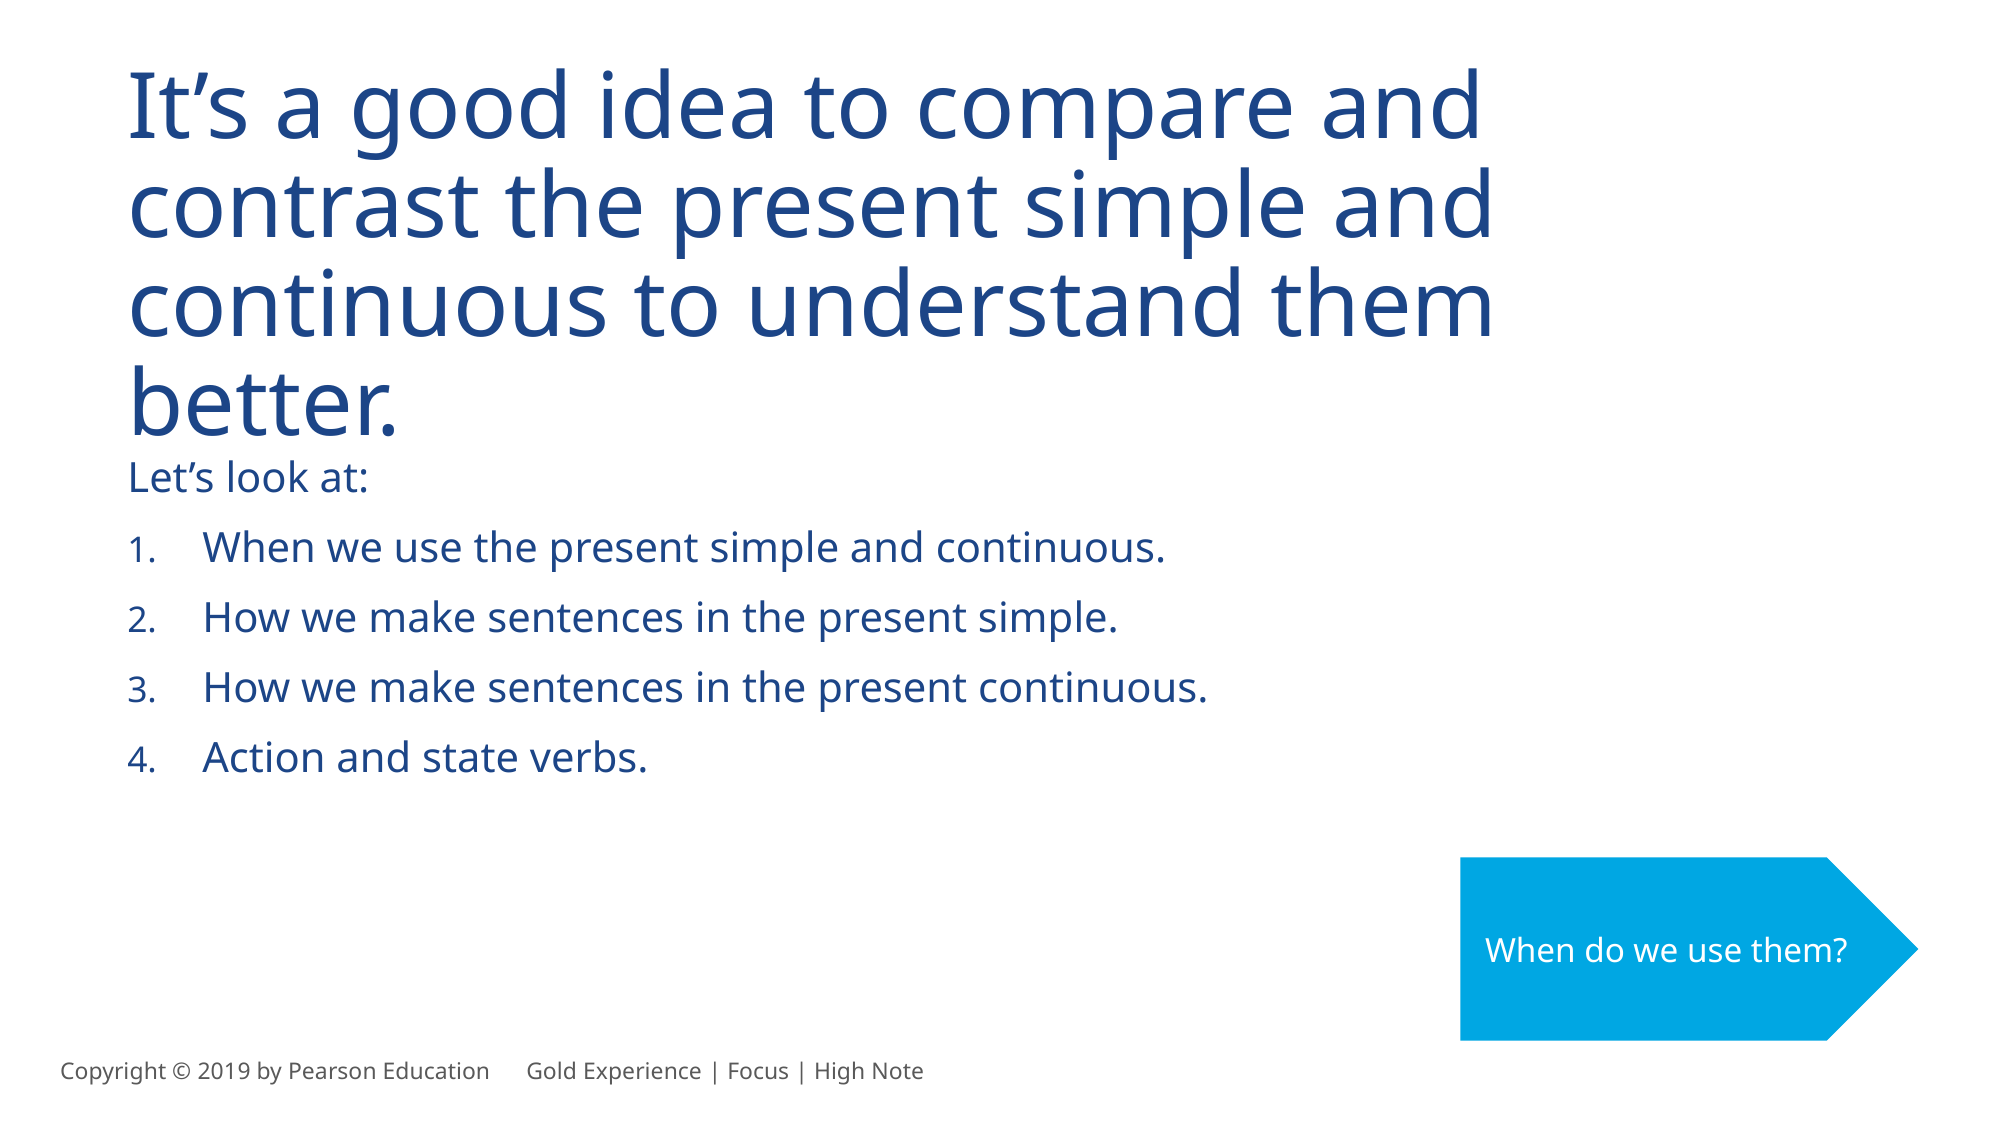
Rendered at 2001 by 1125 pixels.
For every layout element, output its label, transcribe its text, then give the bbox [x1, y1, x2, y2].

footer Copyright © 2019 by Pearson Education Gold Experience | Focus | High Note [45, 1040, 1084, 1101]
list Let’s look at: When we use the present simple and continuous. How we make sentences in the present simple. How we make sentences in the present continuous. Action and state verbs. [112, 449, 1763, 822]
text_box When do we use them? [1458, 855, 1921, 1043]
title It’s a good idea to compare and contrast the present simple and continuous to understand them better. [112, 125, 1763, 390]
